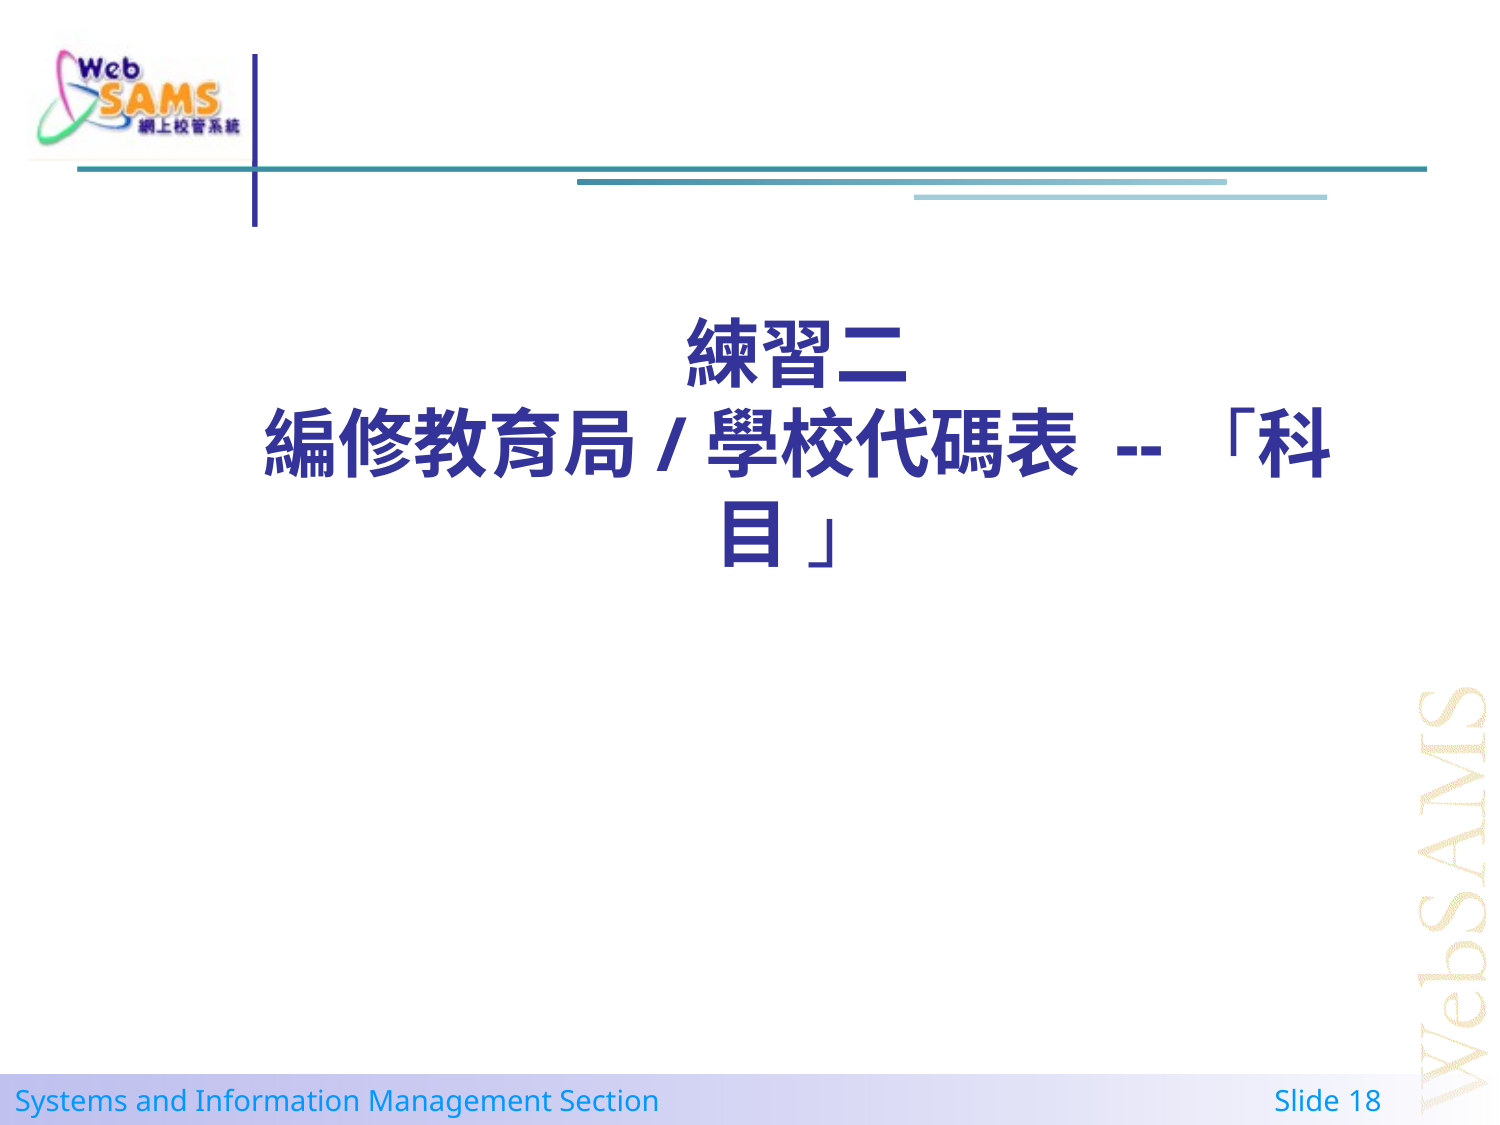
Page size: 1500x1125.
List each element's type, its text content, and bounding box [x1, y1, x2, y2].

title 練習二 編修教育局/學校代碼表 --「科目 」 [217, 459, 1379, 585]
picture [1393, 679, 1500, 1074]
picture [27, 29, 253, 161]
